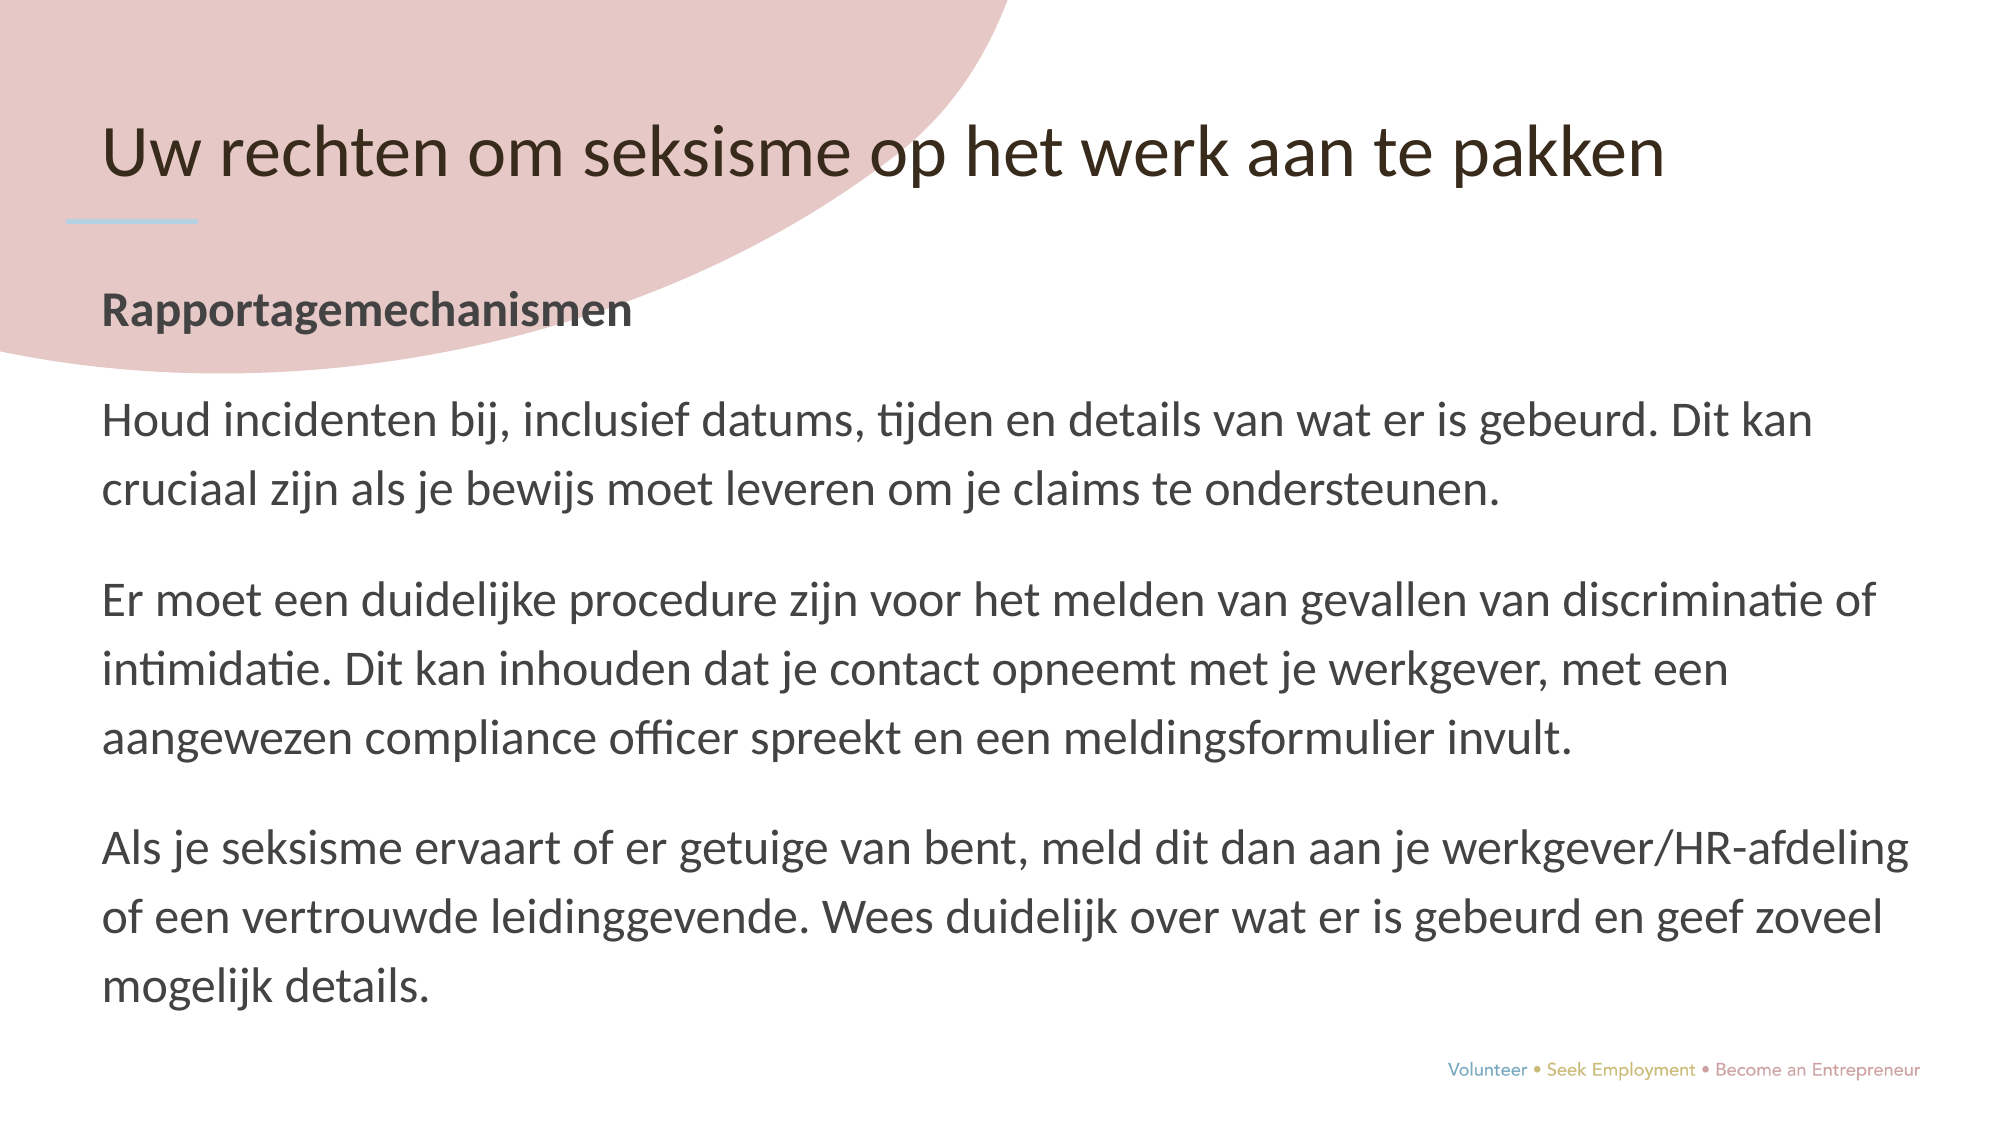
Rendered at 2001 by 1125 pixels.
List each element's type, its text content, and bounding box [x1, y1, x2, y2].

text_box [0, 0, 1156, 494]
list Uw rechten om seksisme op het werk aan te pakken [1156, 105, 1928, 201]
picture [1418, 1046, 1971, 1103]
list Rapportagemechanismen Houd incidenten bij, inclusief datums, tijden en details van wat er is gebeurd. Dit kan cruciaal zijn als je bewijs moet leveren om je claims te ondersteunen. Er moet een duidelijke procedure zijn voor het melden van gevallen van discriminatie of intimidatie. Dit kan inhouden dat je contact opneemt met je werkgever, met een aangewezen compliance officer spreekt en een meldingsformulier invult. Als je seksisme ervaart of er getuige van bent, meld dit dan aan je werkgever/HR-afdeling of een vertrouwde leidinggevende. Wees duidelijk over wat er is gebeurd en geef zoveel mogelijk details. [86, 259, 1928, 973]
